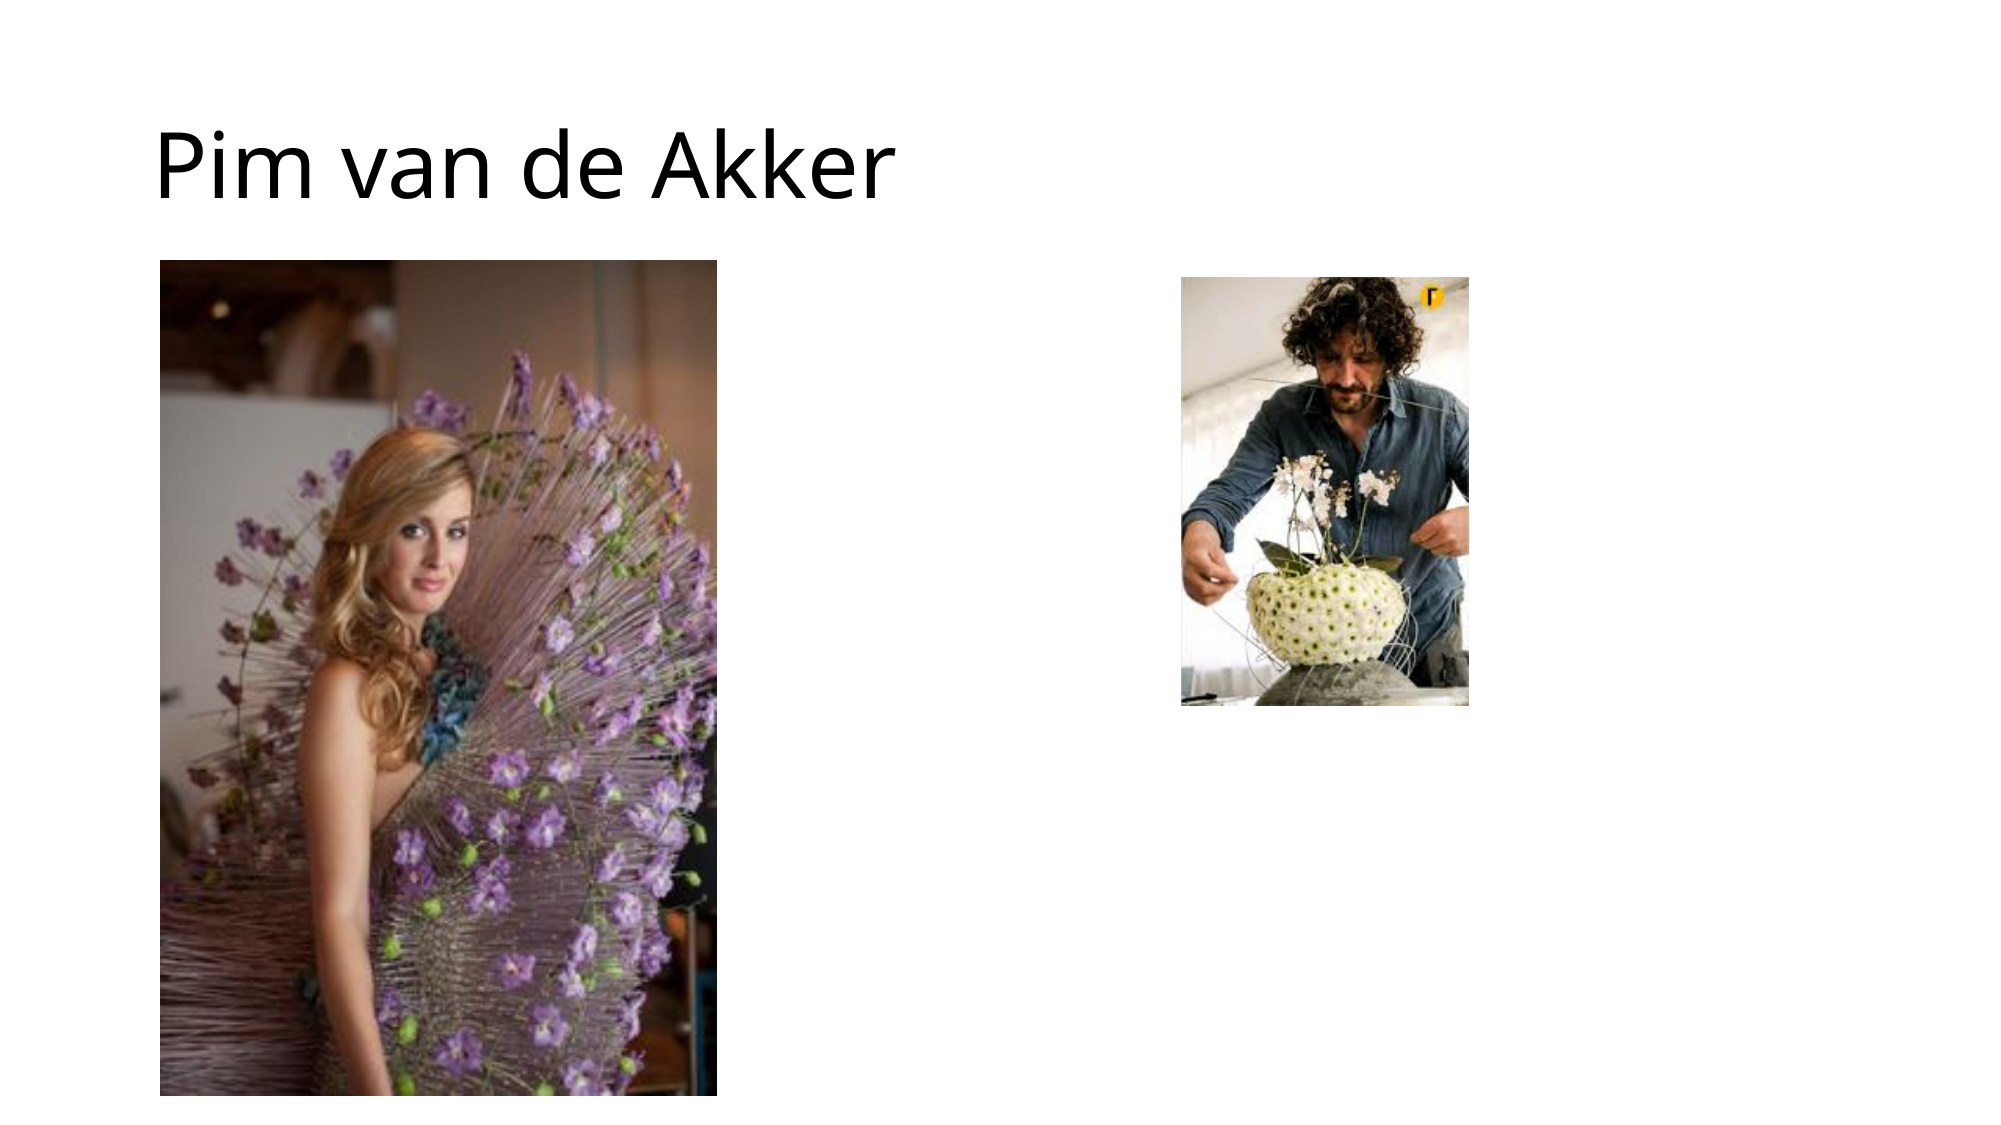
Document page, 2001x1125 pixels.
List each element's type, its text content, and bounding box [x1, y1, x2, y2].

title Pim van de Akker [137, 59, 1863, 278]
picture [160, 260, 717, 1096]
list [1181, 277, 1469, 706]
